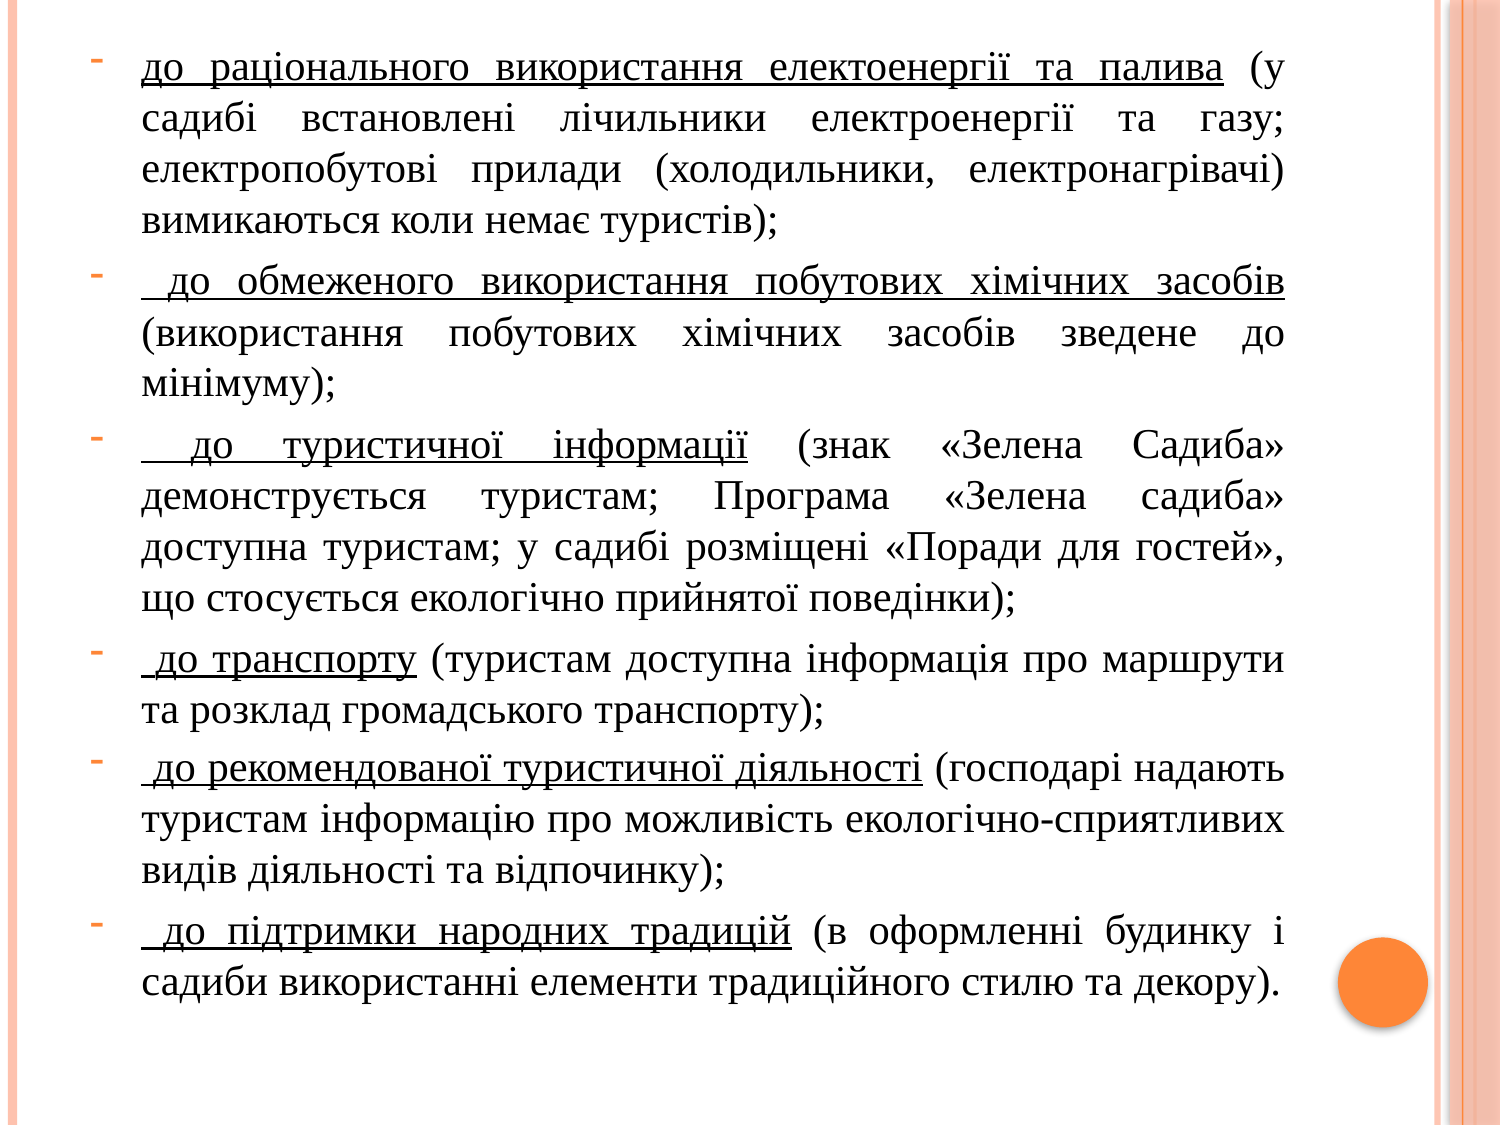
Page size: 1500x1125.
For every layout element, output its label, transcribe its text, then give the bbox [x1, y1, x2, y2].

list до раціонального використання електоенергії та палива (у садибі встановлені лічильники електроенергії та газу; електропобутові прилади (холодильники, електронагрівачі) вимикаються коли немає туристів); до обмеженого використання побутових хімічних засобів (використання побутових хімічних засобів зведене до мінімуму); до туристичної інформації (знак «Зелена Садиба» демонструється туристам; Програма «Зелена садиба» доступна туристам; у садибі розміщені «Поради для гостей», що стосується екологічно прийнятої поведінки); до транспорту (туристам доступна інформація про маршрути та розклад громадського транспорту); до рекомендованої туристичної діяльності (господарі надають туристам інформацію про можливість екологічно-сприятливих видів діяльності та відпочинку); до підтримки народних традицій (в оформленні будинку і садиби використанні елементи традиційного стилю та декору). [75, 30, 1300, 1062]
